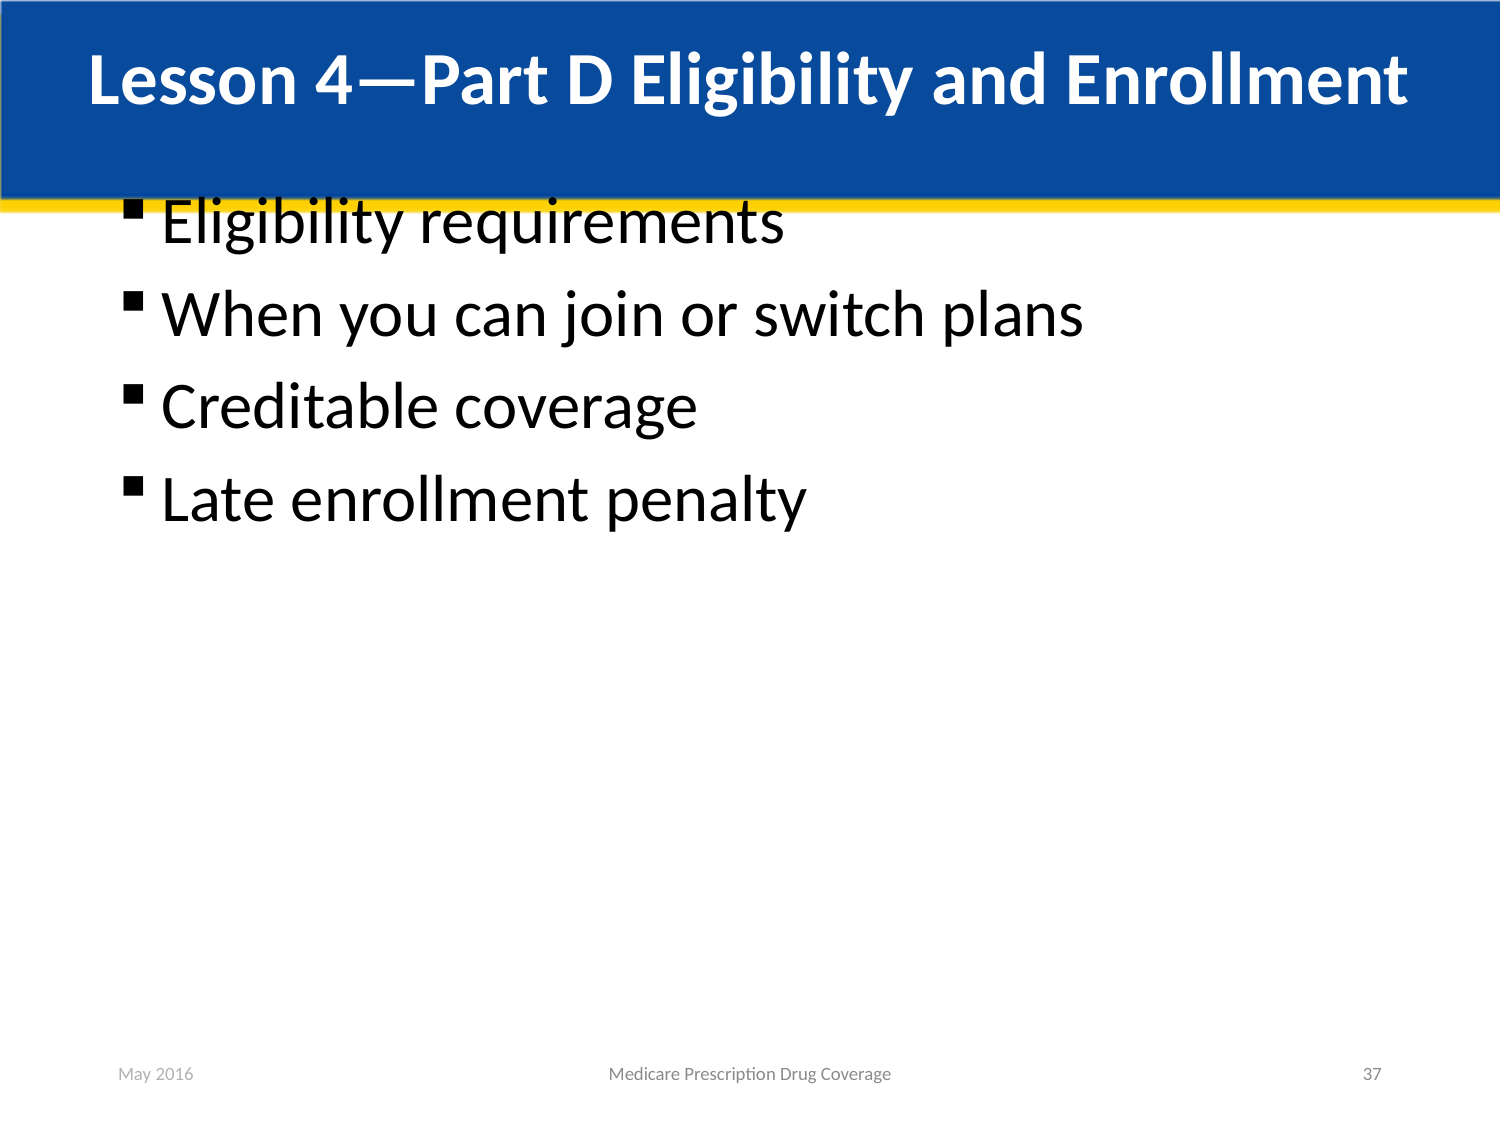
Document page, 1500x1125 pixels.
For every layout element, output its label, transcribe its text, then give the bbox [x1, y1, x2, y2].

footer Medicare Prescription Drug Coverage [496, 1042, 1004, 1103]
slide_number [103, 1042, 441, 1103]
picture [0, 160, 1500, 1125]
list Eligibility requirements When you can join or switch plans Creditable coverage Late enrollment penalty [103, 169, 1397, 1014]
title Lesson 4—Part D Eligibility and Enrollment [0, 1, 1500, 160]
slide_number 37 [1059, 1042, 1397, 1103]
